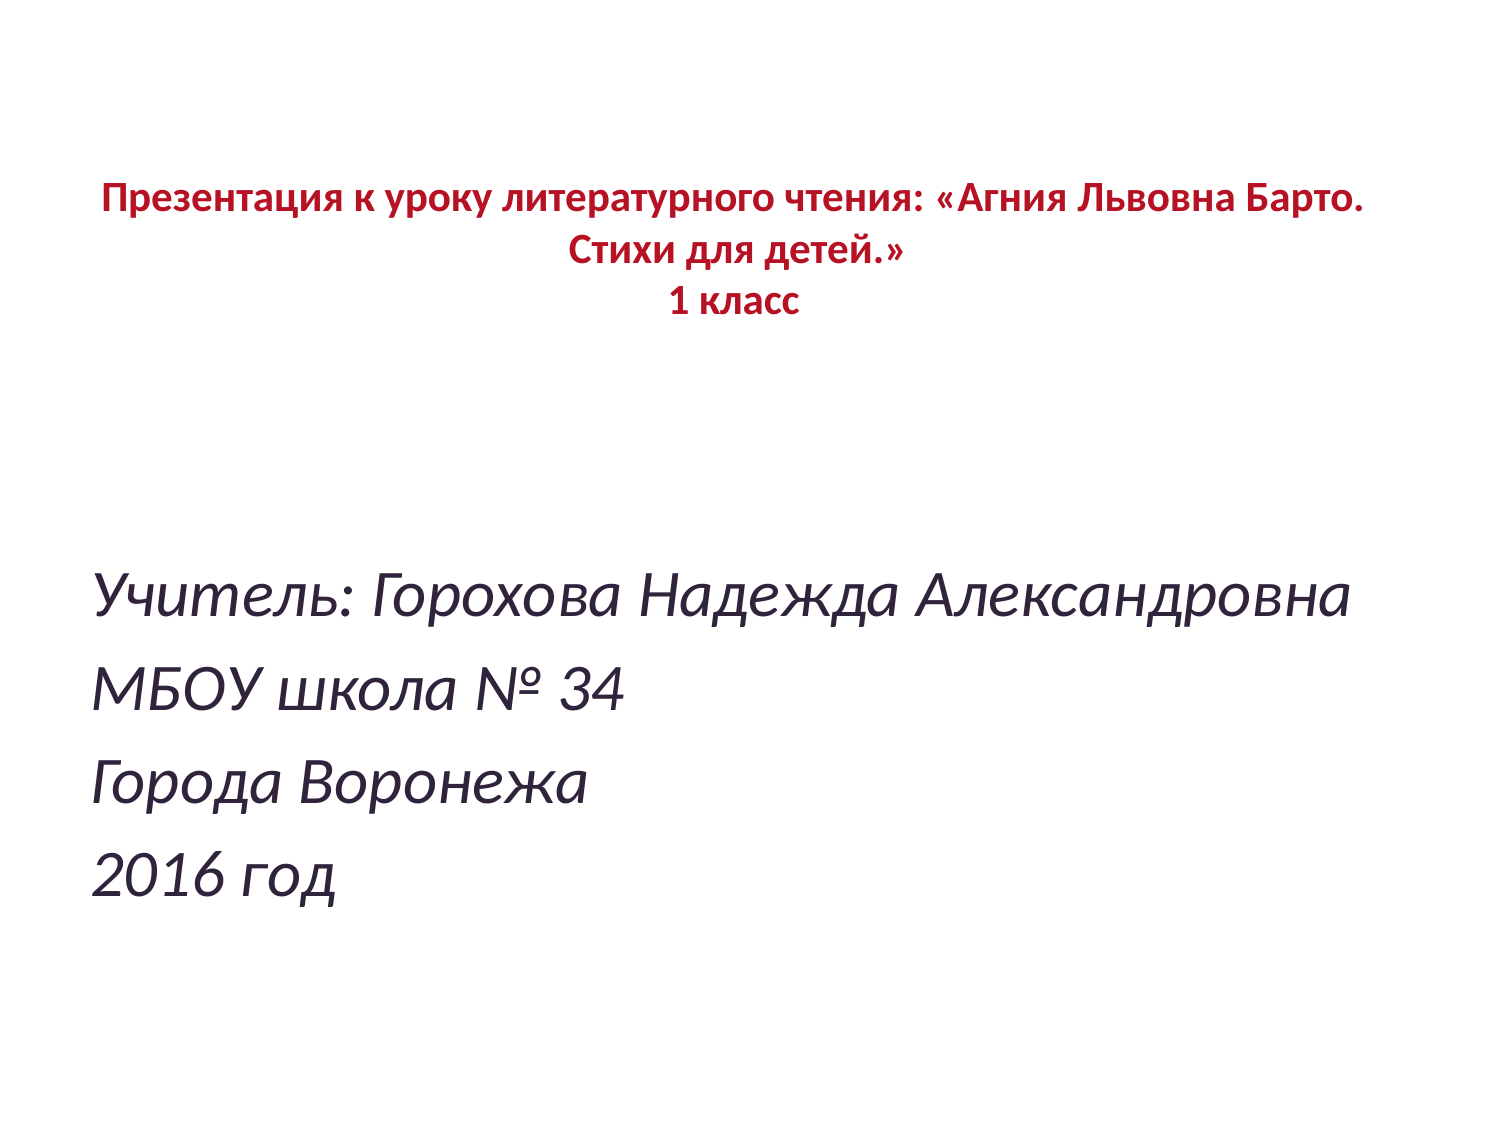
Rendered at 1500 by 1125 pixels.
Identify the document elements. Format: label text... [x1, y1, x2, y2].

list Учитель: Горохова Надежда Александровна МБОУ школа № 34 Города Воронежа 2016 год [75, 262, 1425, 1005]
title Презентация к уроку литературного чтения: «Агния Львовна Барто. Стихи для детей.» 1 класс [58, 152, 1409, 340]
